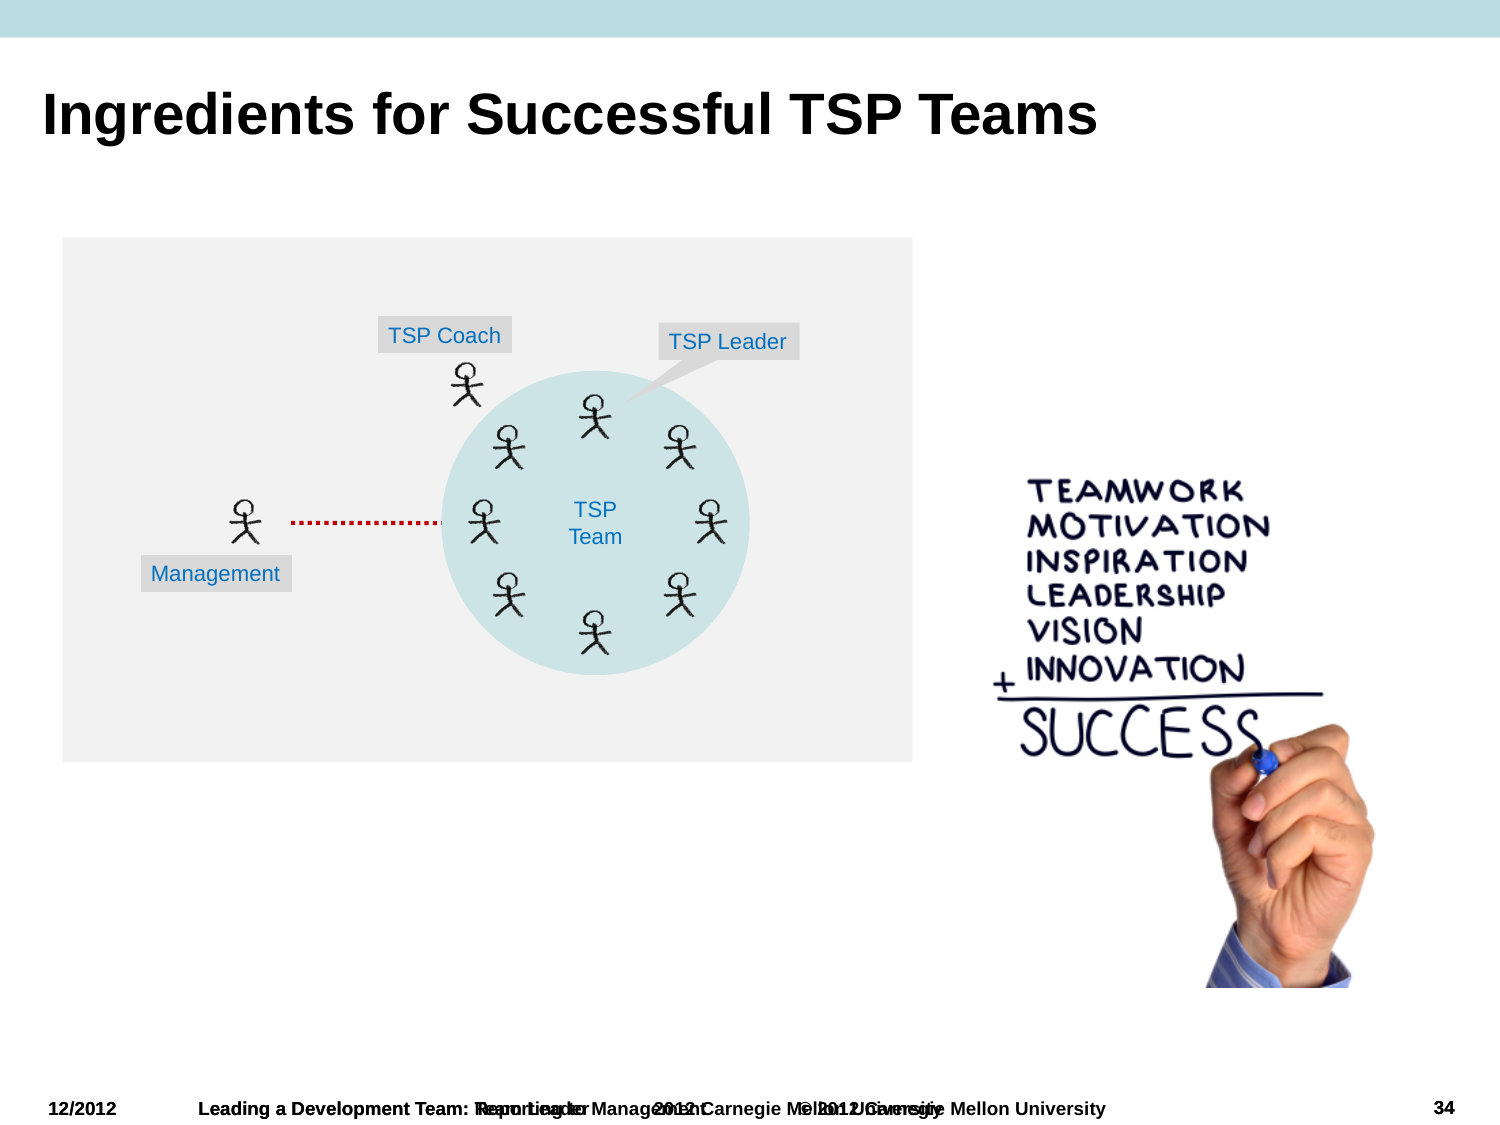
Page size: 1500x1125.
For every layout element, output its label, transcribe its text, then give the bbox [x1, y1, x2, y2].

picture [975, 449, 1388, 988]
title Ingredients for Successful TSP Teams [42, 89, 1475, 147]
text_box [62, 237, 913, 763]
picture [137, 314, 801, 676]
